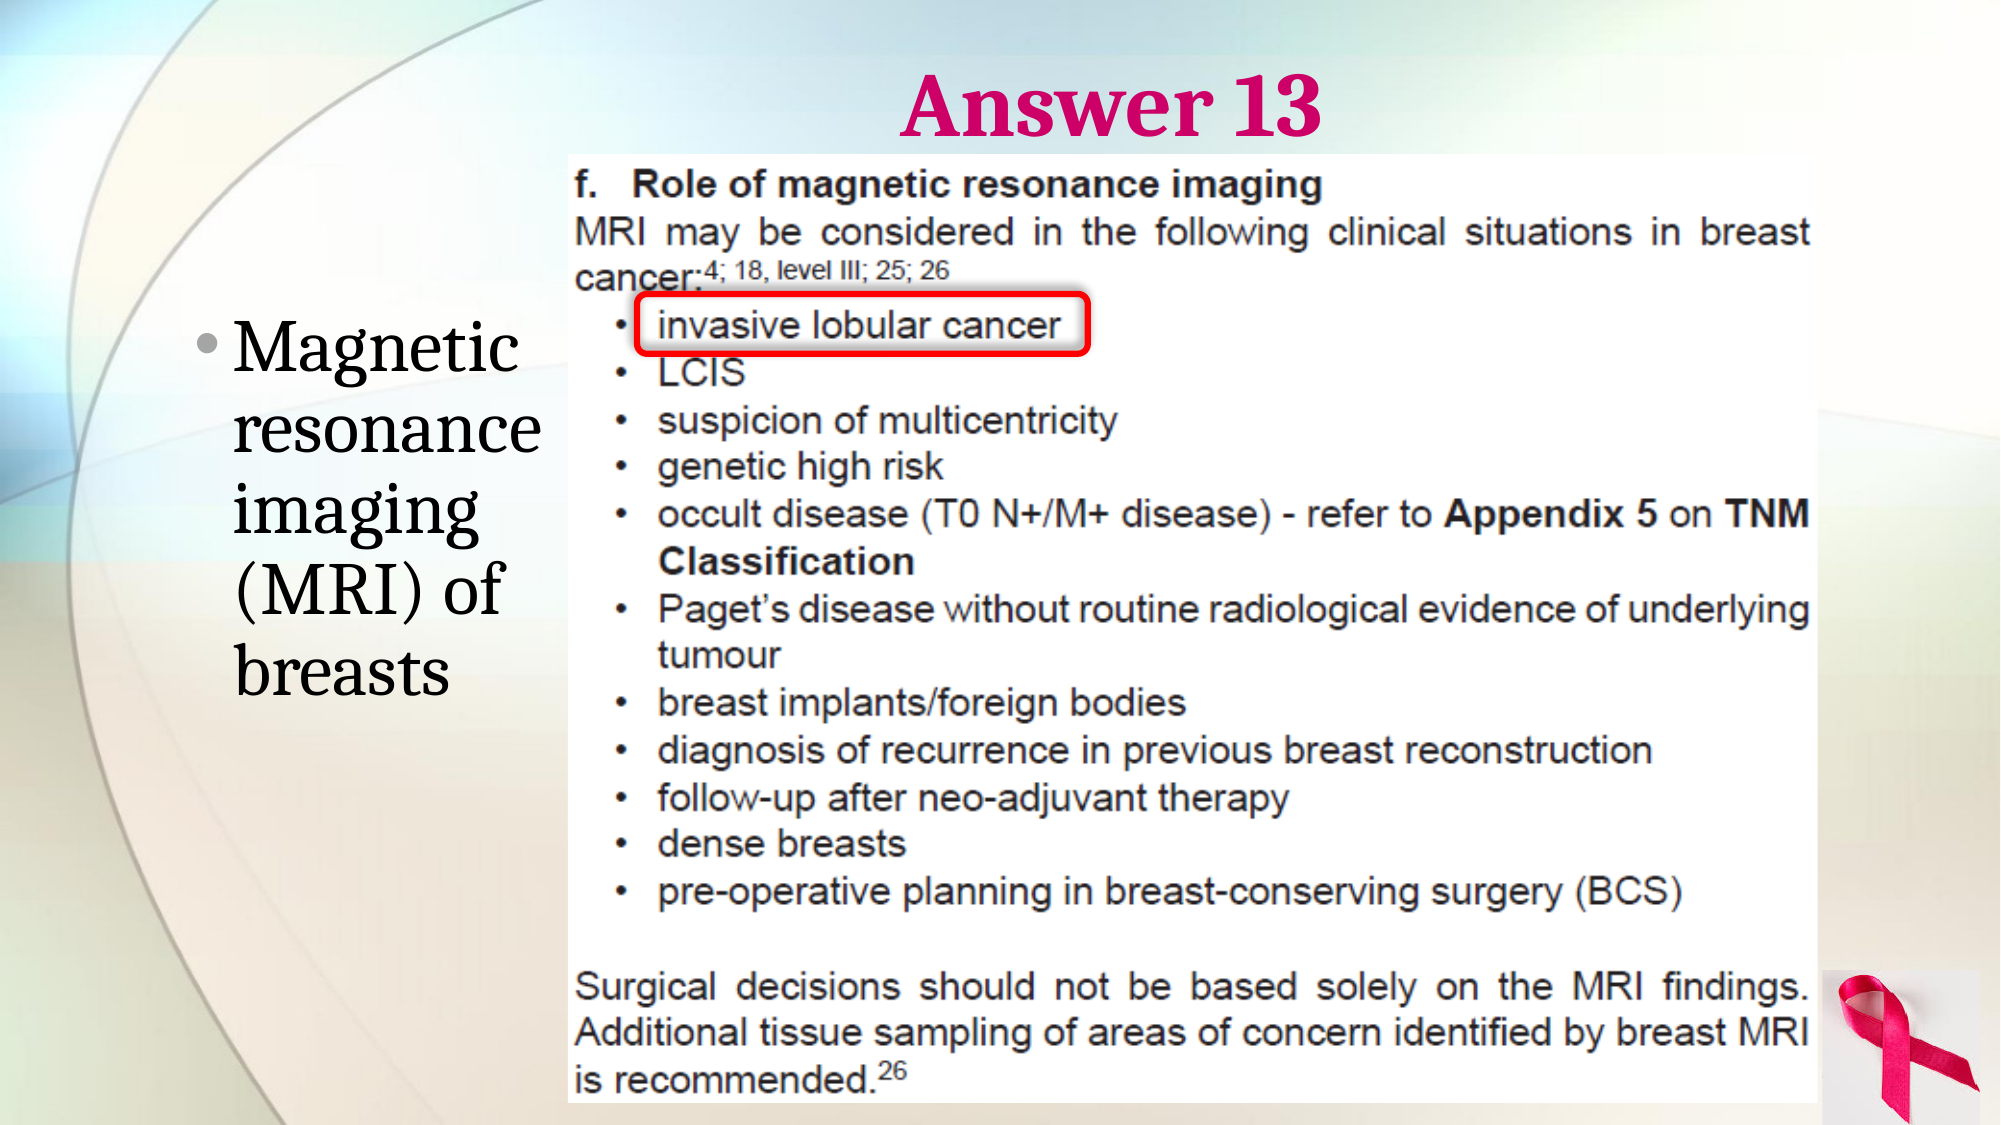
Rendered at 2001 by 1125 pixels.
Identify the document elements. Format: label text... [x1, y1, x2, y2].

list Magnetic resonance imaging (MRI) of breasts [179, 299, 558, 1014]
picture [0, 0, 2001, 1125]
title Answer 13 [381, 22, 1863, 177]
